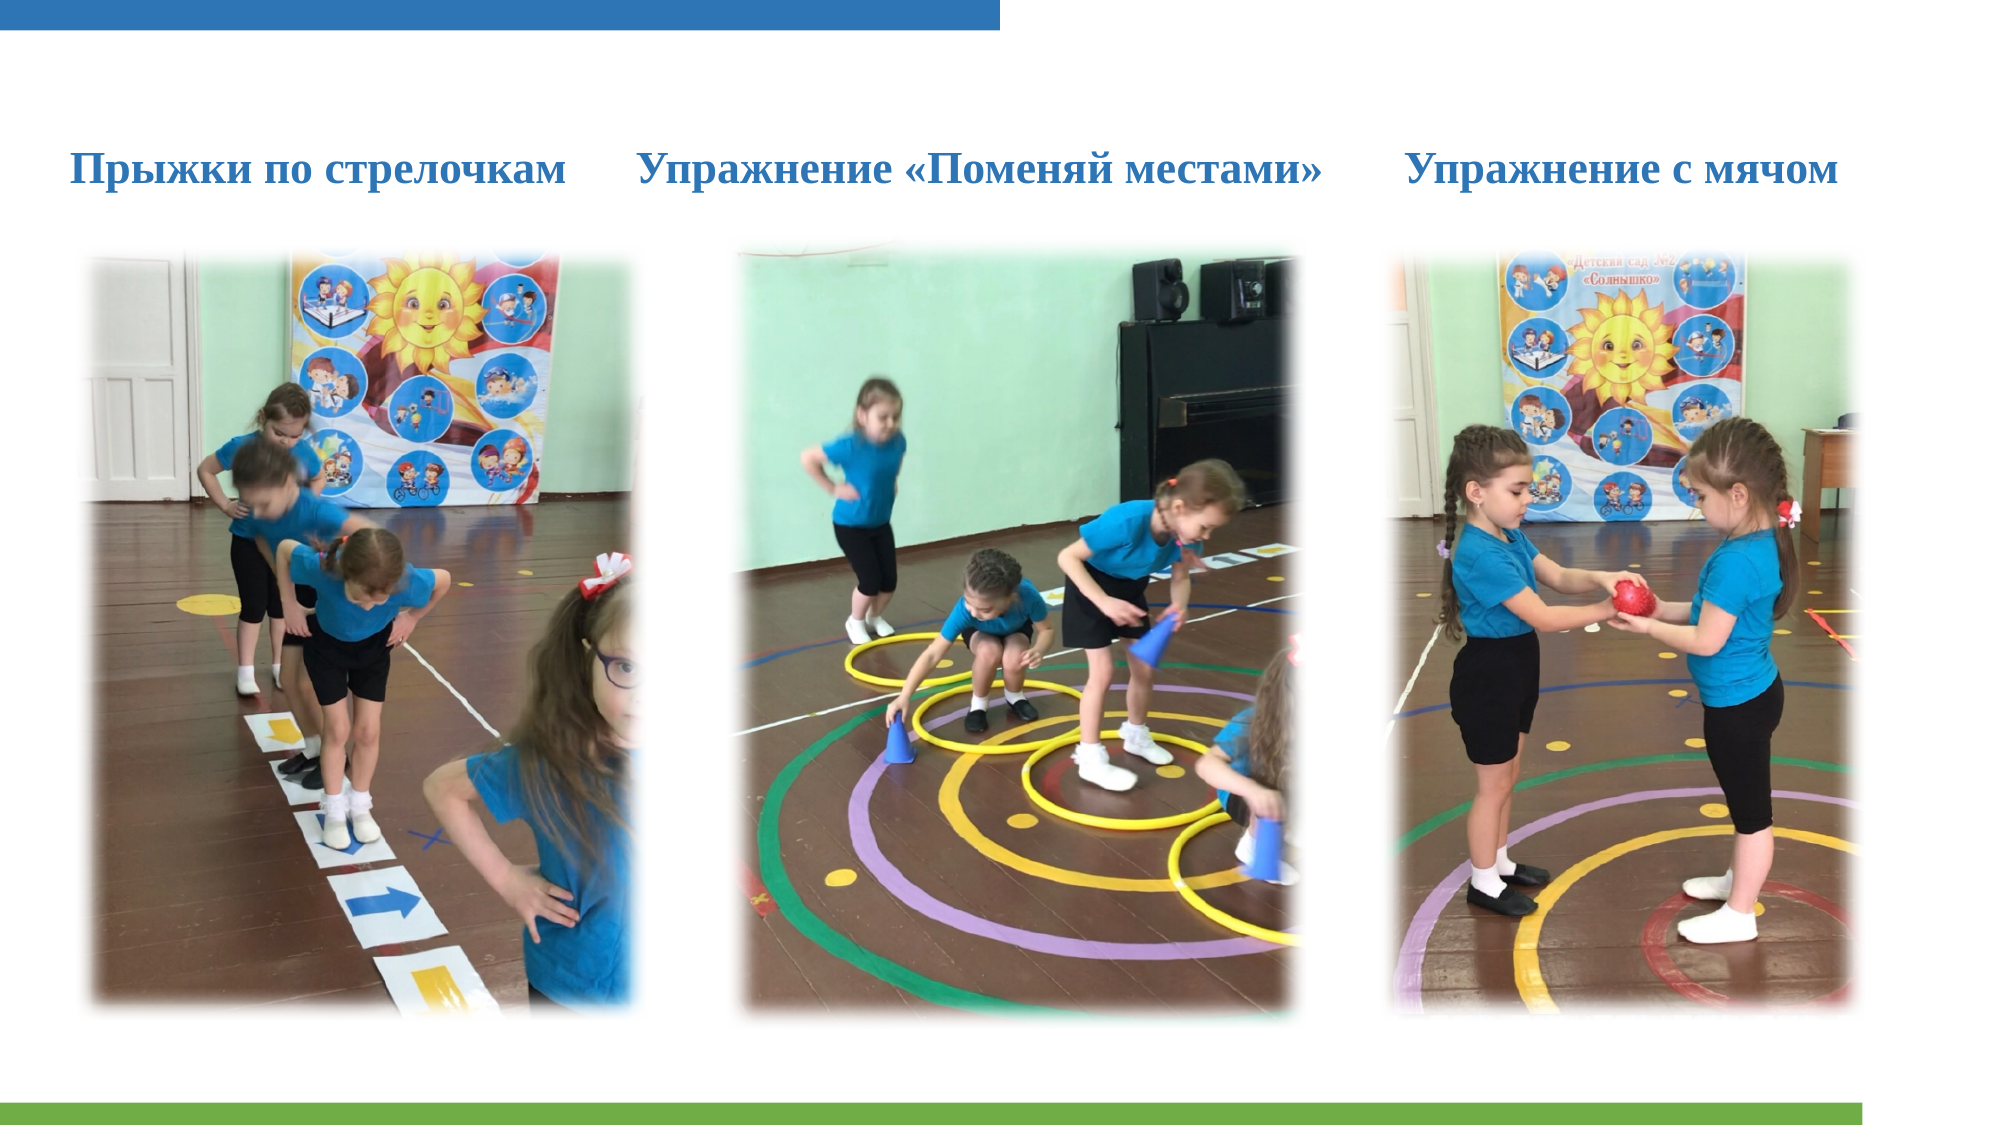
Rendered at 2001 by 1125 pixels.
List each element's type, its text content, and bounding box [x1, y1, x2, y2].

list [726, 235, 1307, 1030]
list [75, 245, 647, 1021]
title Прыжки по стрелочкам Упражнение «Поменяй местами» Упражнение с мячом [55, 59, 1863, 278]
picture [1380, 245, 1866, 1021]
